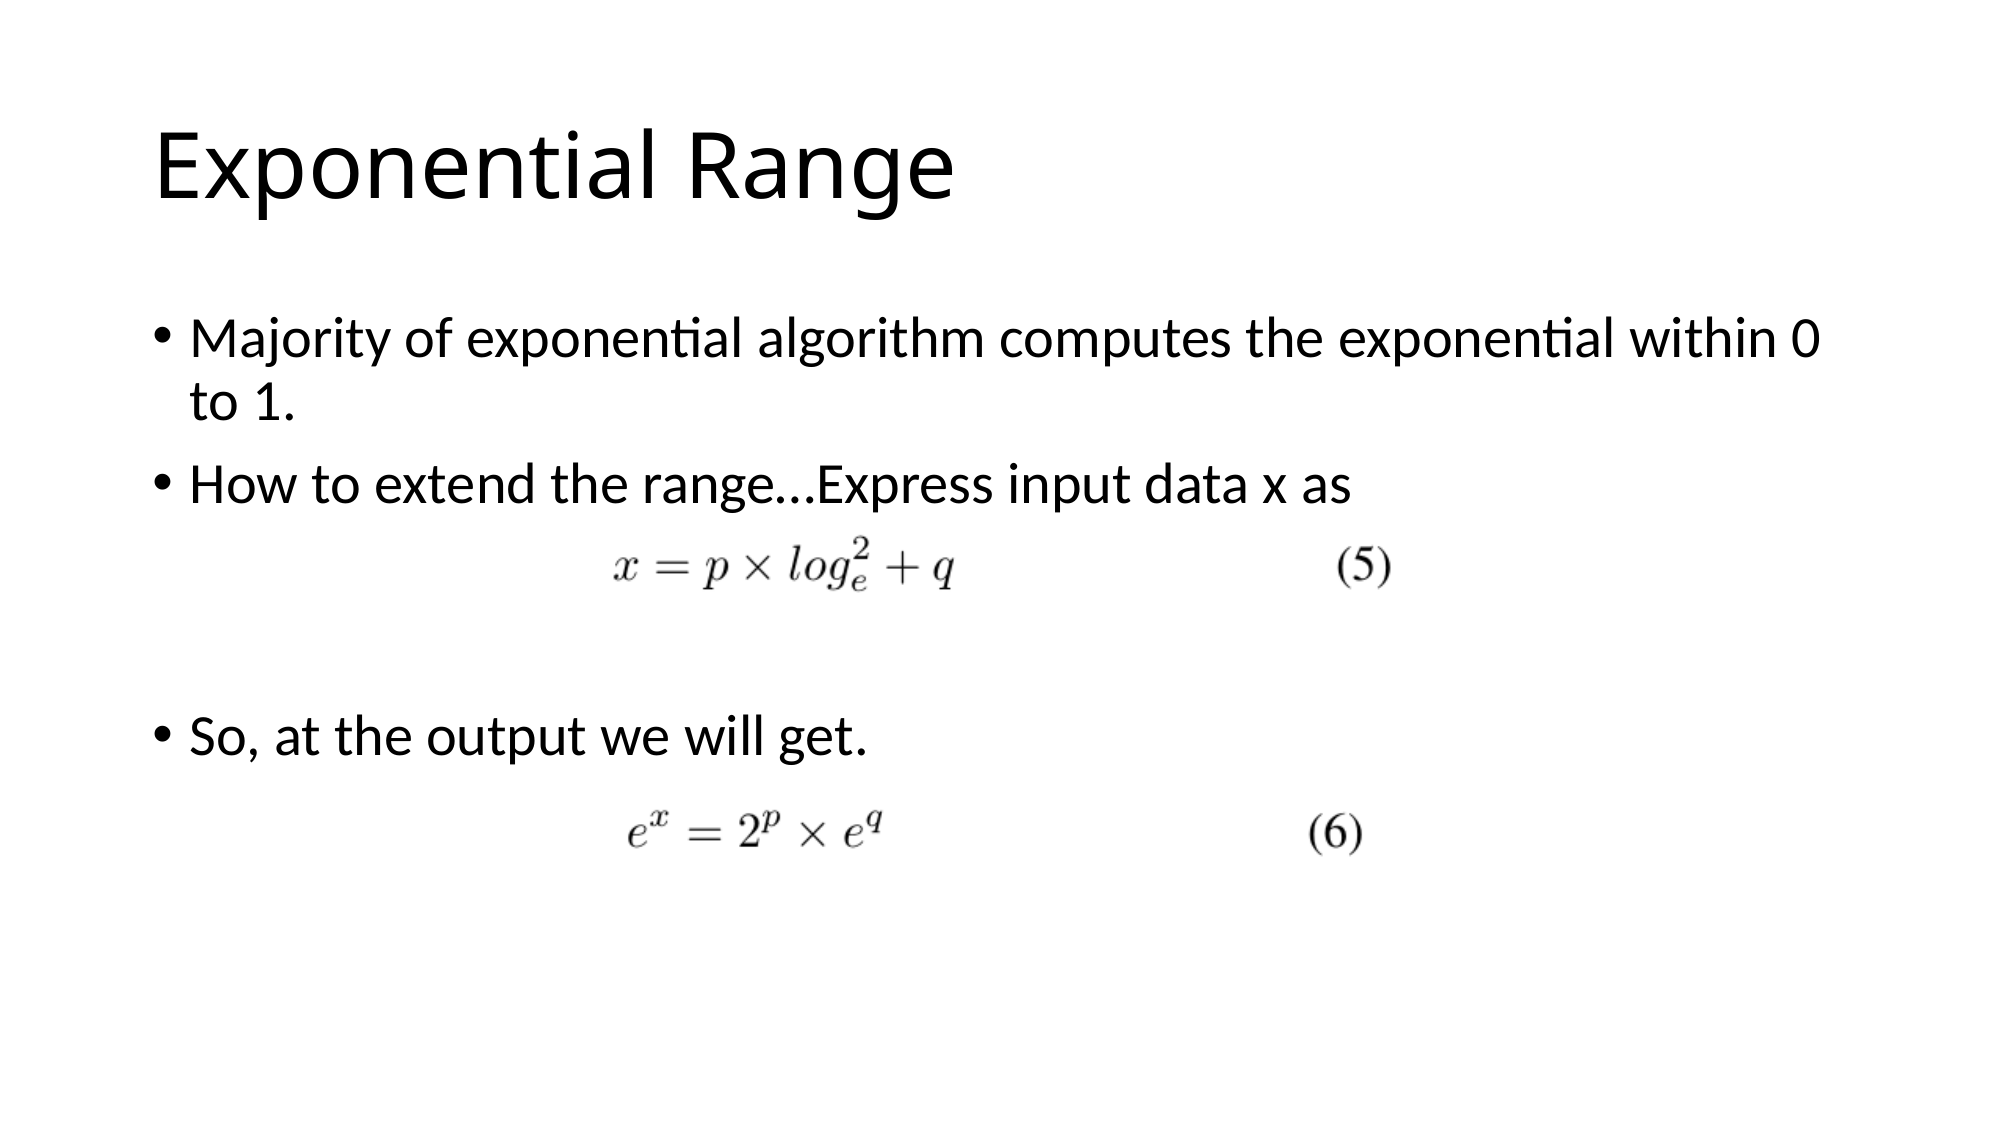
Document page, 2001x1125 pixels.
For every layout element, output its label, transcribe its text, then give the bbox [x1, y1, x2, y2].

picture [616, 788, 1384, 863]
picture [589, 521, 1411, 604]
list Majority of exponential algorithm computes the exponential within 0 to 1. How to extend the range…Express input data x as So, at the output we will get. [137, 299, 1863, 1014]
title Exponential Range [137, 59, 1863, 278]
